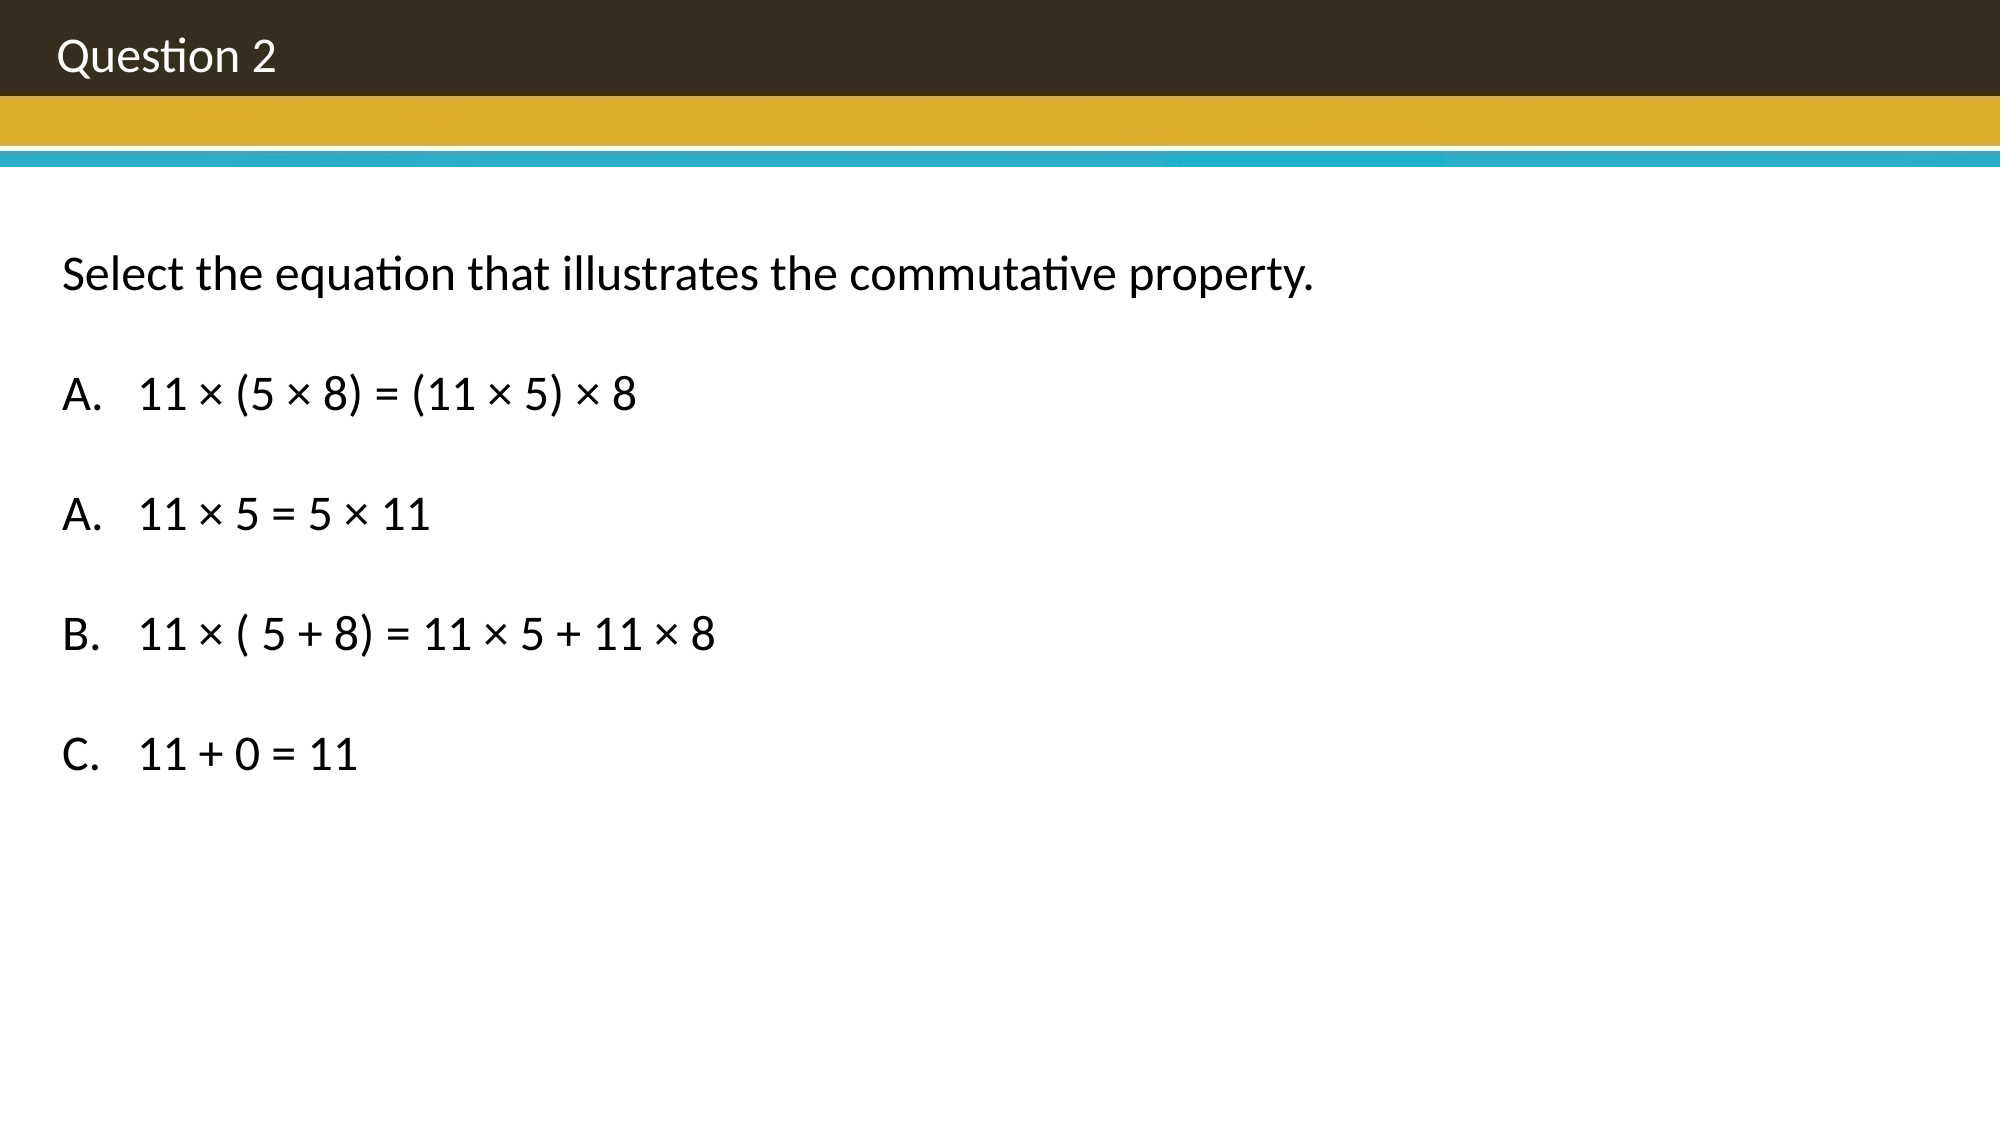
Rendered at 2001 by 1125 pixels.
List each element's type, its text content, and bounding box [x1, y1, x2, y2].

text_box Select the equation that illustrates the commutative property. 11 × (5 × 8) = (11 × 5) × 8 11 × 5 = 5 × 11 11 × ( 5 + 8) = 11 × 5 + 11 × 8 11 + 0 = 11 [47, 233, 1342, 969]
text_box Question 2 [41, 14, 293, 90]
picture [0, 0, 2000, 167]
